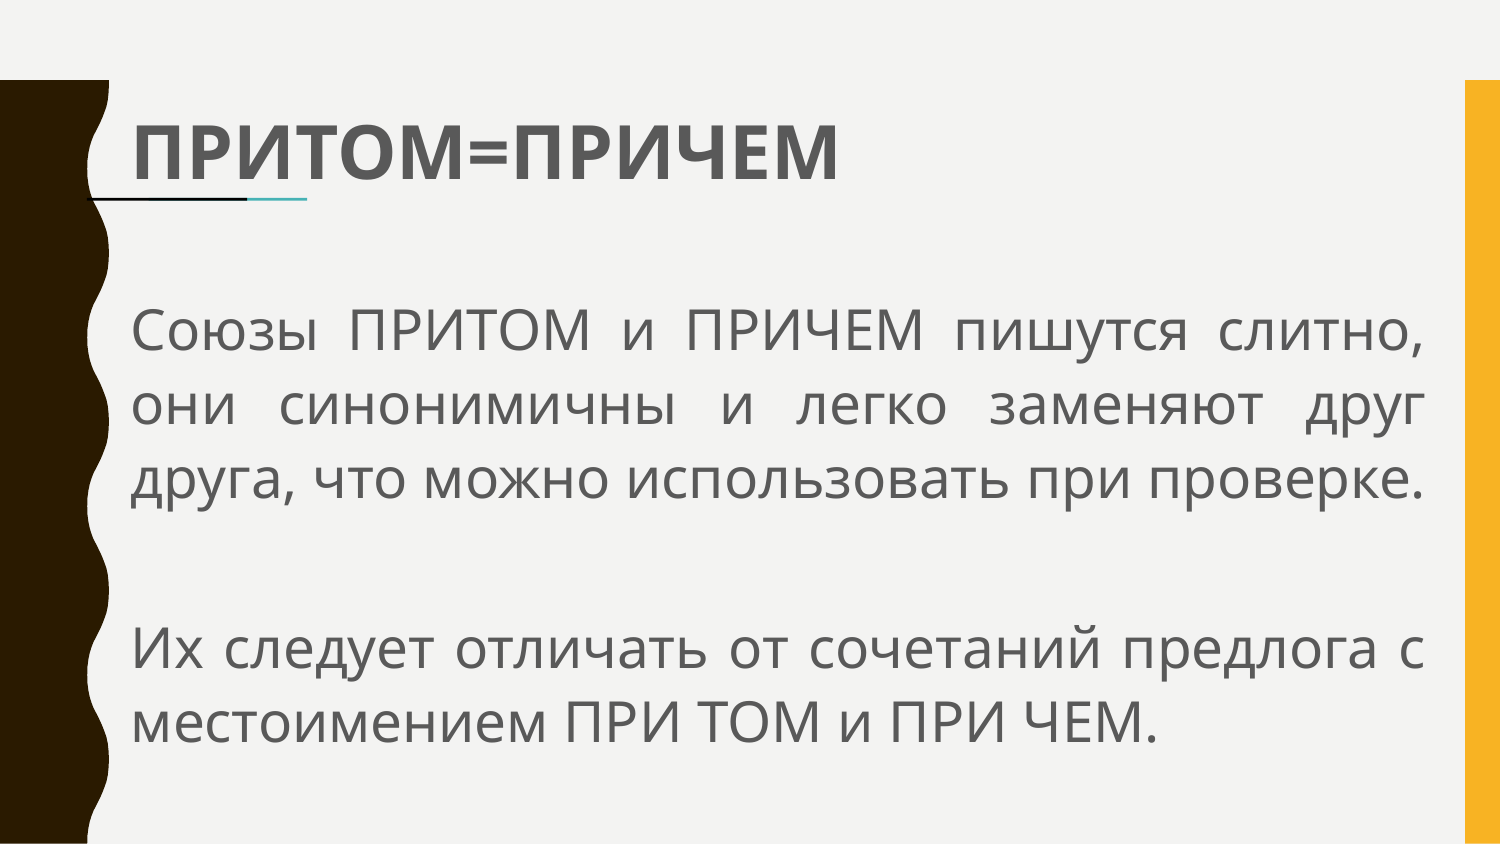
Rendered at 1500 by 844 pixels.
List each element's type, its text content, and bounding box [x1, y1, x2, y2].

title ПРИТОМ=ПРИЧЕМ [119, 90, 1381, 178]
list Союзы ПРИТОМ и ПРИЧЕМ пишутся слитно, они синонимичны и легко заменяют друг друга, что можно использовать при проверке. Их следует отличать от сочетаний предлога с местоимением ПРИ ТОМ и ПРИ ЧЕМ. [119, 281, 1438, 785]
